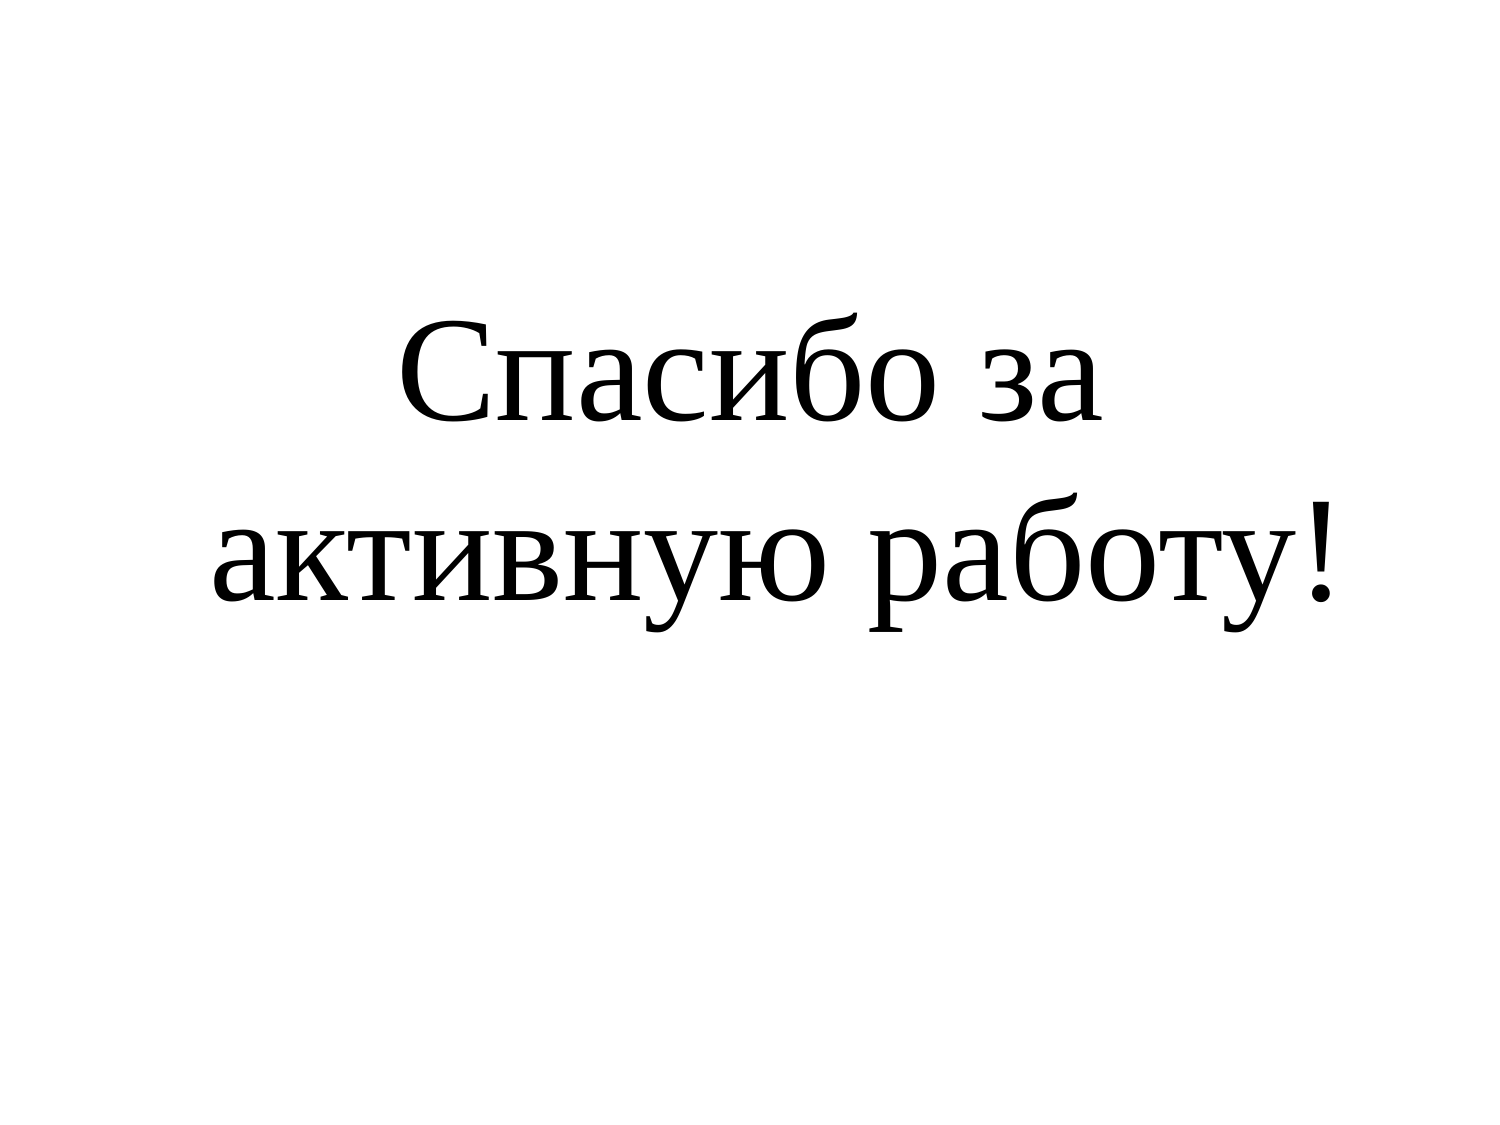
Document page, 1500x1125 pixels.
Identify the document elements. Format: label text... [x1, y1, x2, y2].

list Спасибо за активную работу! [75, 262, 1425, 1005]
